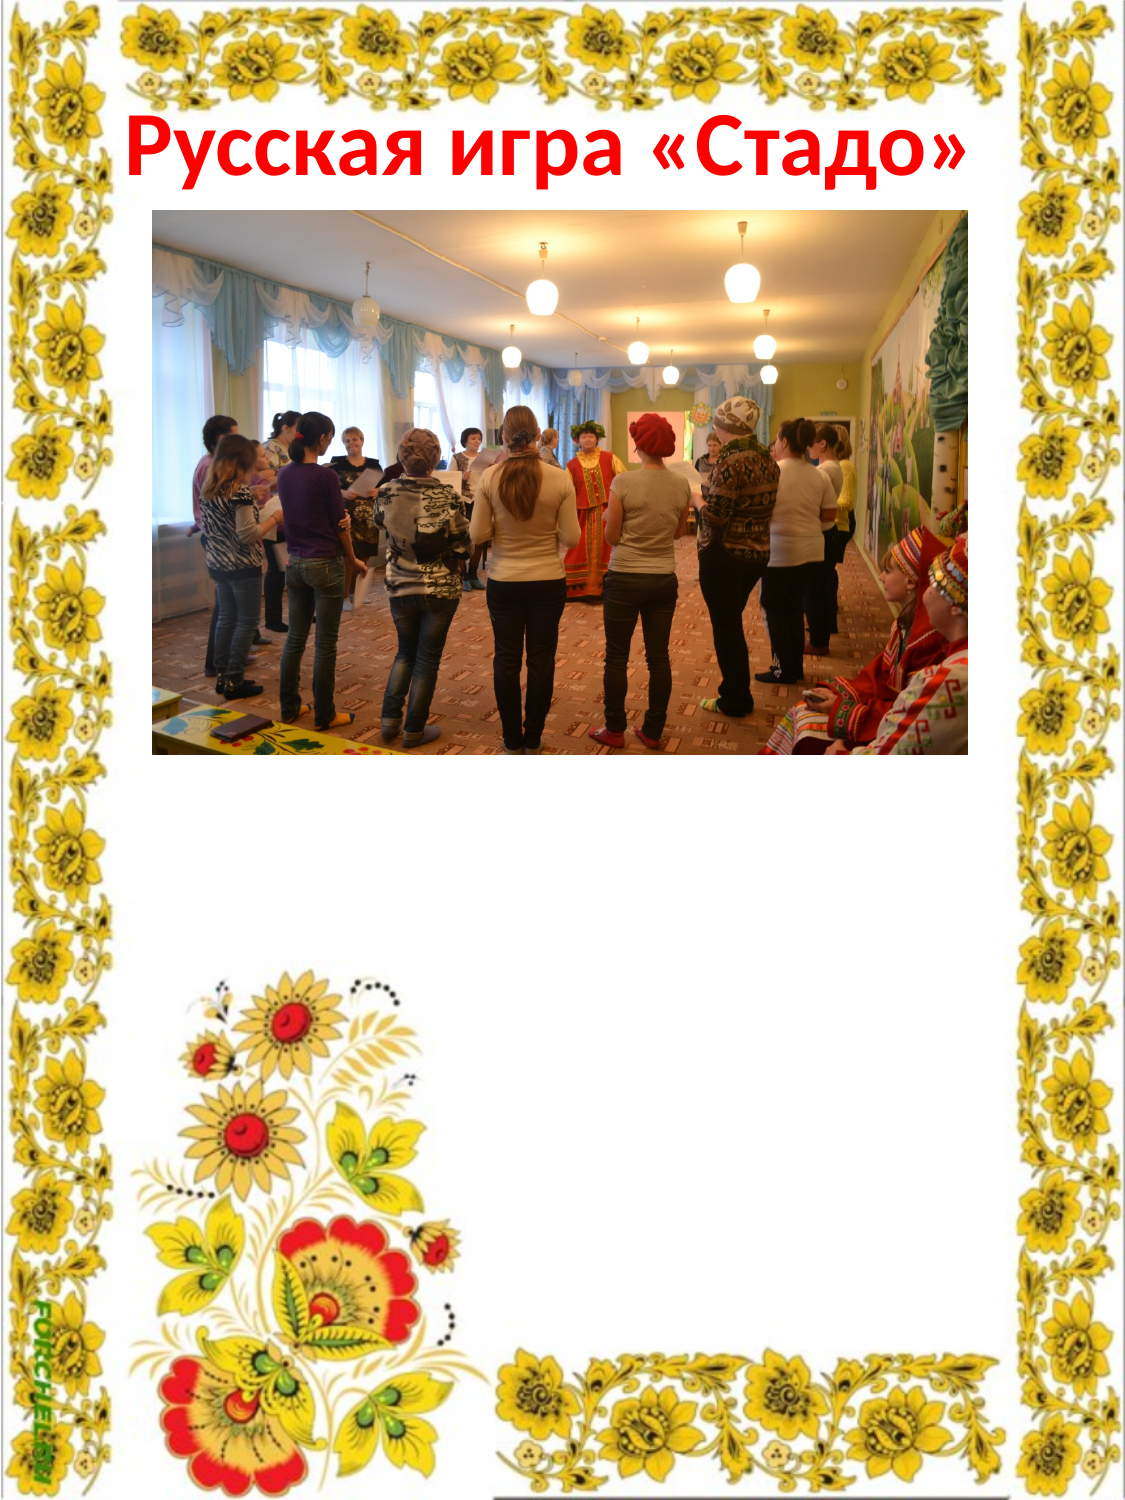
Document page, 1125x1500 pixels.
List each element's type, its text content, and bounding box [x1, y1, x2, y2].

title Русская игра «Стадо» [30, 0, 1071, 185]
picture [0, 1, 1125, 1498]
